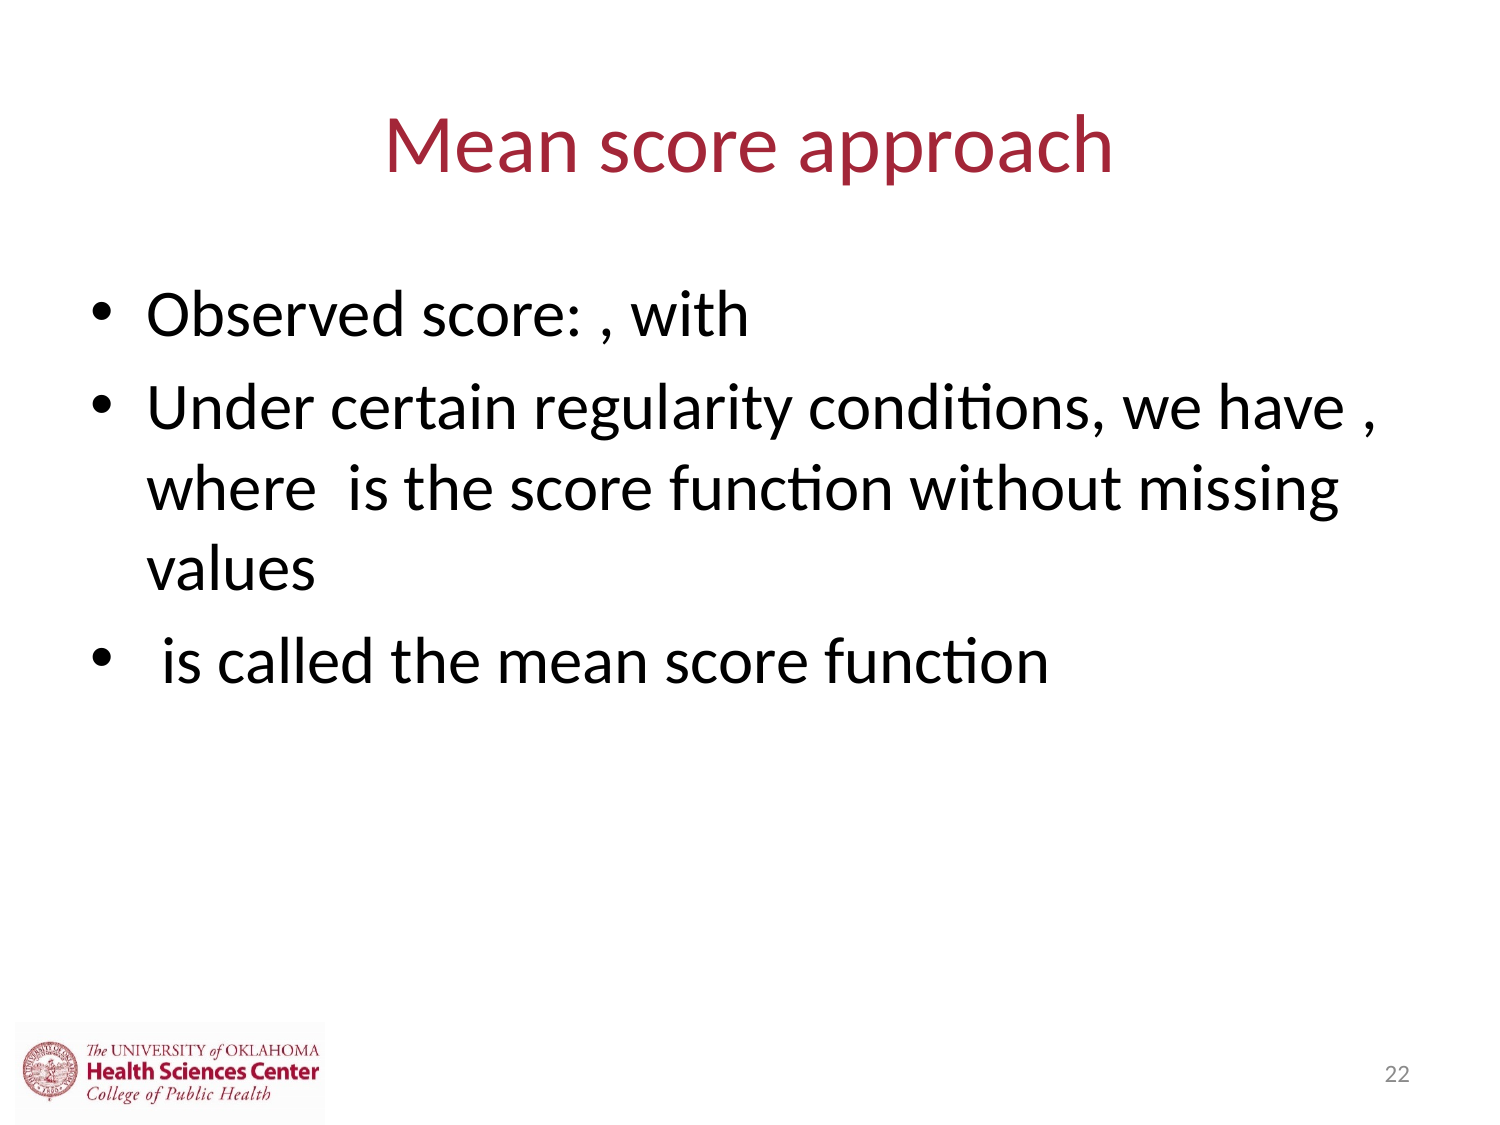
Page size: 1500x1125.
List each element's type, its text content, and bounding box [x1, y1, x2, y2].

title Mean score approach [75, 45, 1425, 233]
picture [15, 1022, 325, 1125]
slide_number 22 [1074, 1042, 1425, 1103]
